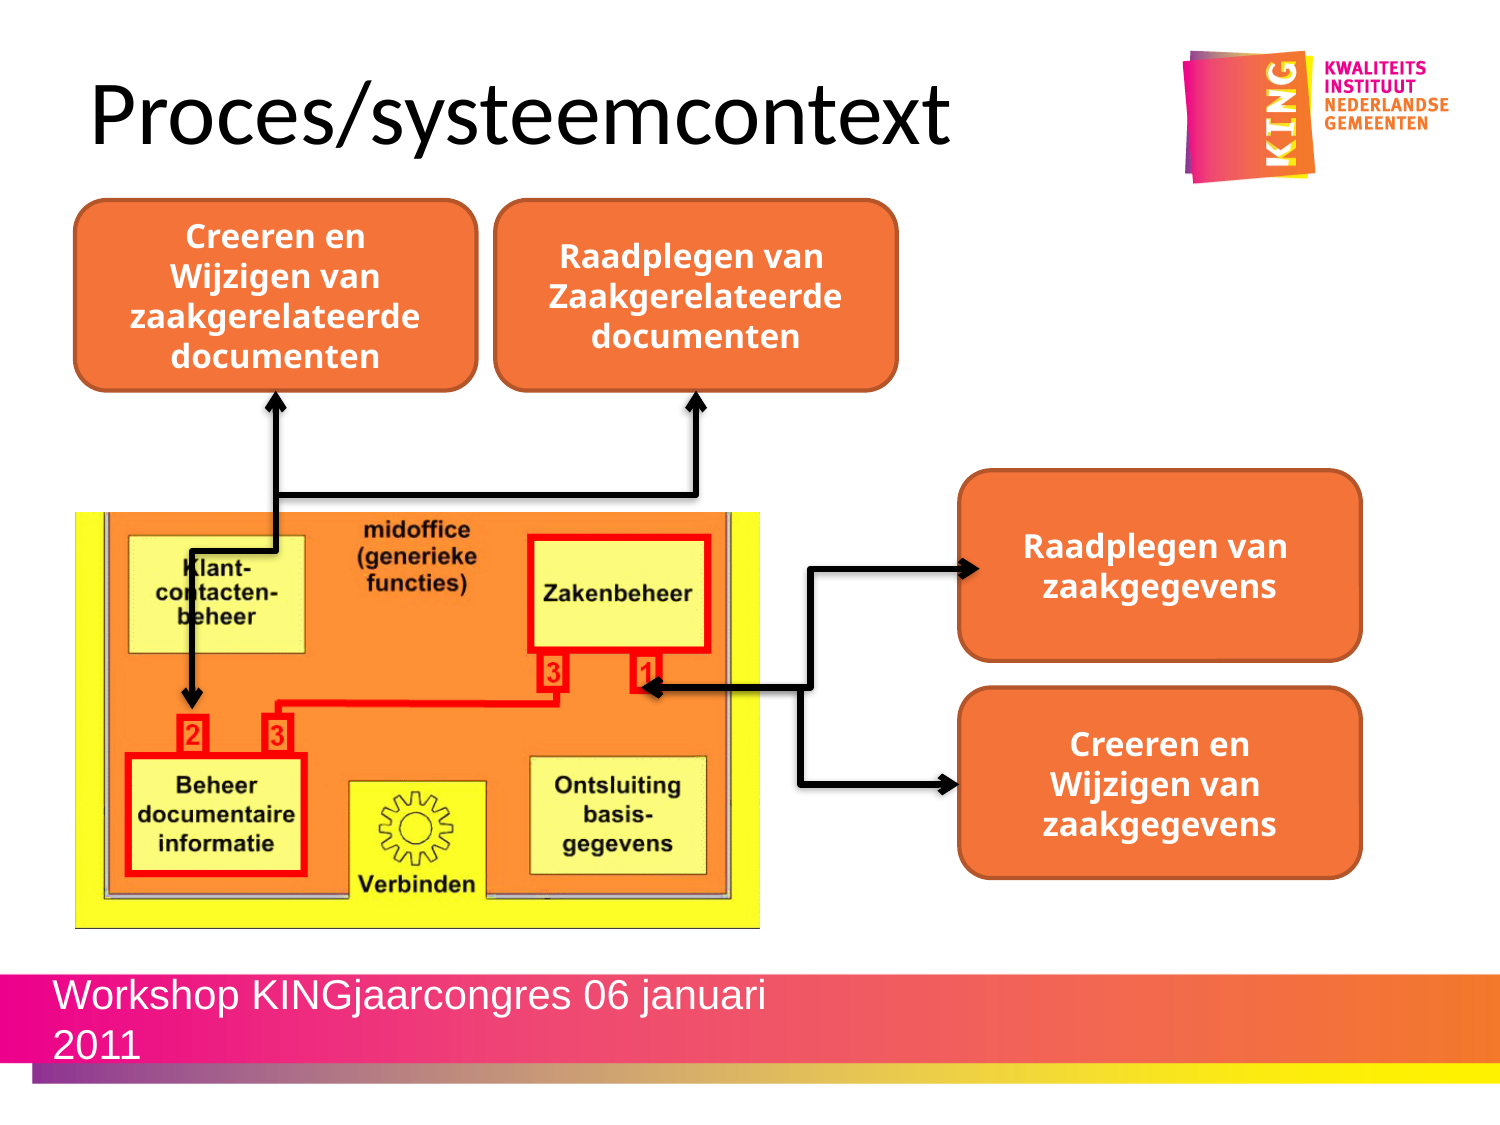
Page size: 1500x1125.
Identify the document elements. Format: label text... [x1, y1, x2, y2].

picture [0, 0, 1500, 1125]
text_box Creeren en Wijzigen van zaakgegevens [957, 685, 1363, 881]
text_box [641, 687, 960, 785]
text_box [74, 507, 394, 592]
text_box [641, 568, 980, 688]
text_box Creeren en Wijzigen van zaakgerelateerde documenten [72, 197, 479, 393]
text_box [275, 390, 697, 496]
text_box Raadplegen van Zaakgerelateerde documenten [493, 197, 899, 393]
title Proces/systeemcontext [75, 45, 1425, 233]
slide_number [37, 971, 846, 1064]
text_box Raadplegen van zaakgegevens [957, 468, 1363, 663]
